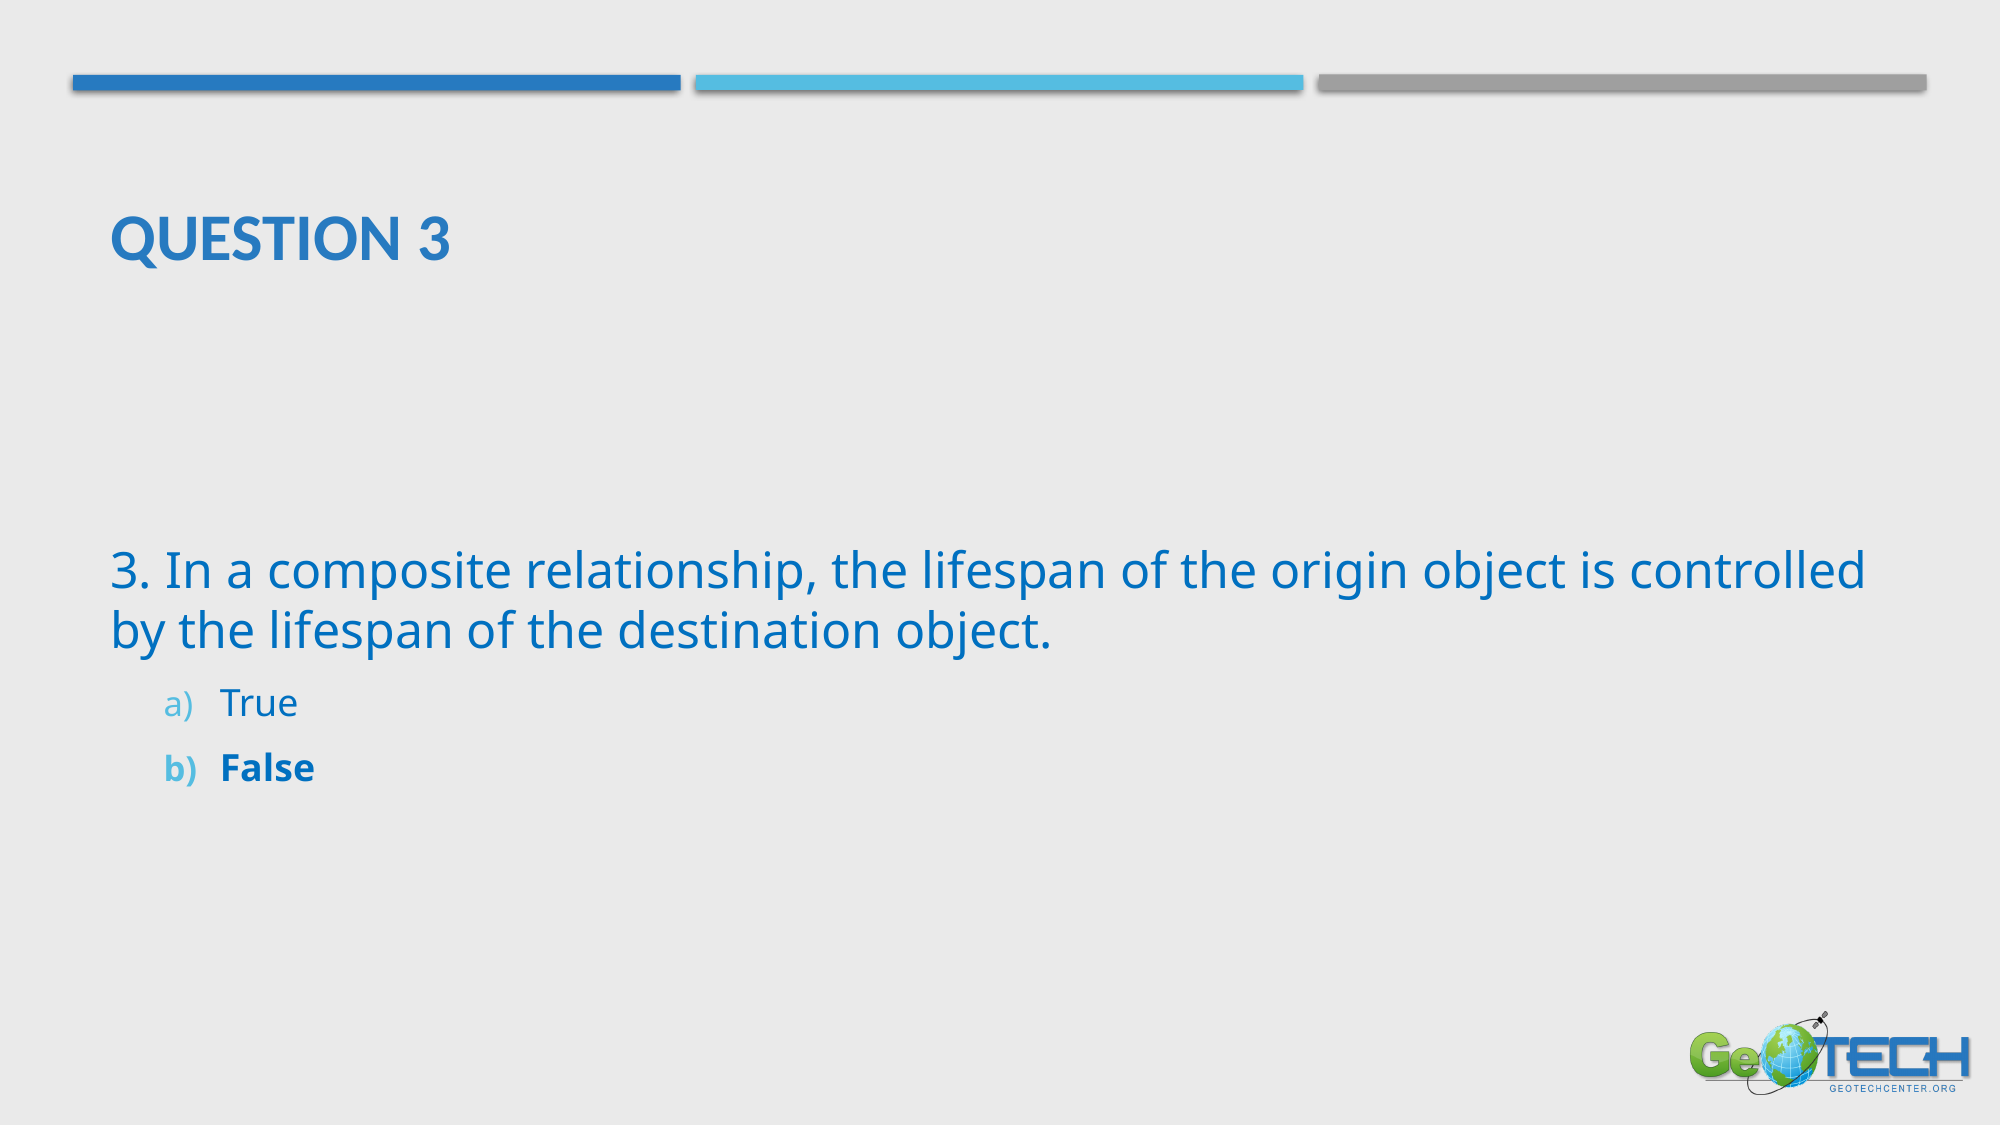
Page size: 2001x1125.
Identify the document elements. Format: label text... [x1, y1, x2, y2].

list 3. In a composite relationship, the lifespan of the origin object is controlled by the lifespan of the destination object. True False [95, 362, 1905, 966]
picture [1688, 1011, 1973, 1095]
title Question 3 [95, 115, 1905, 282]
